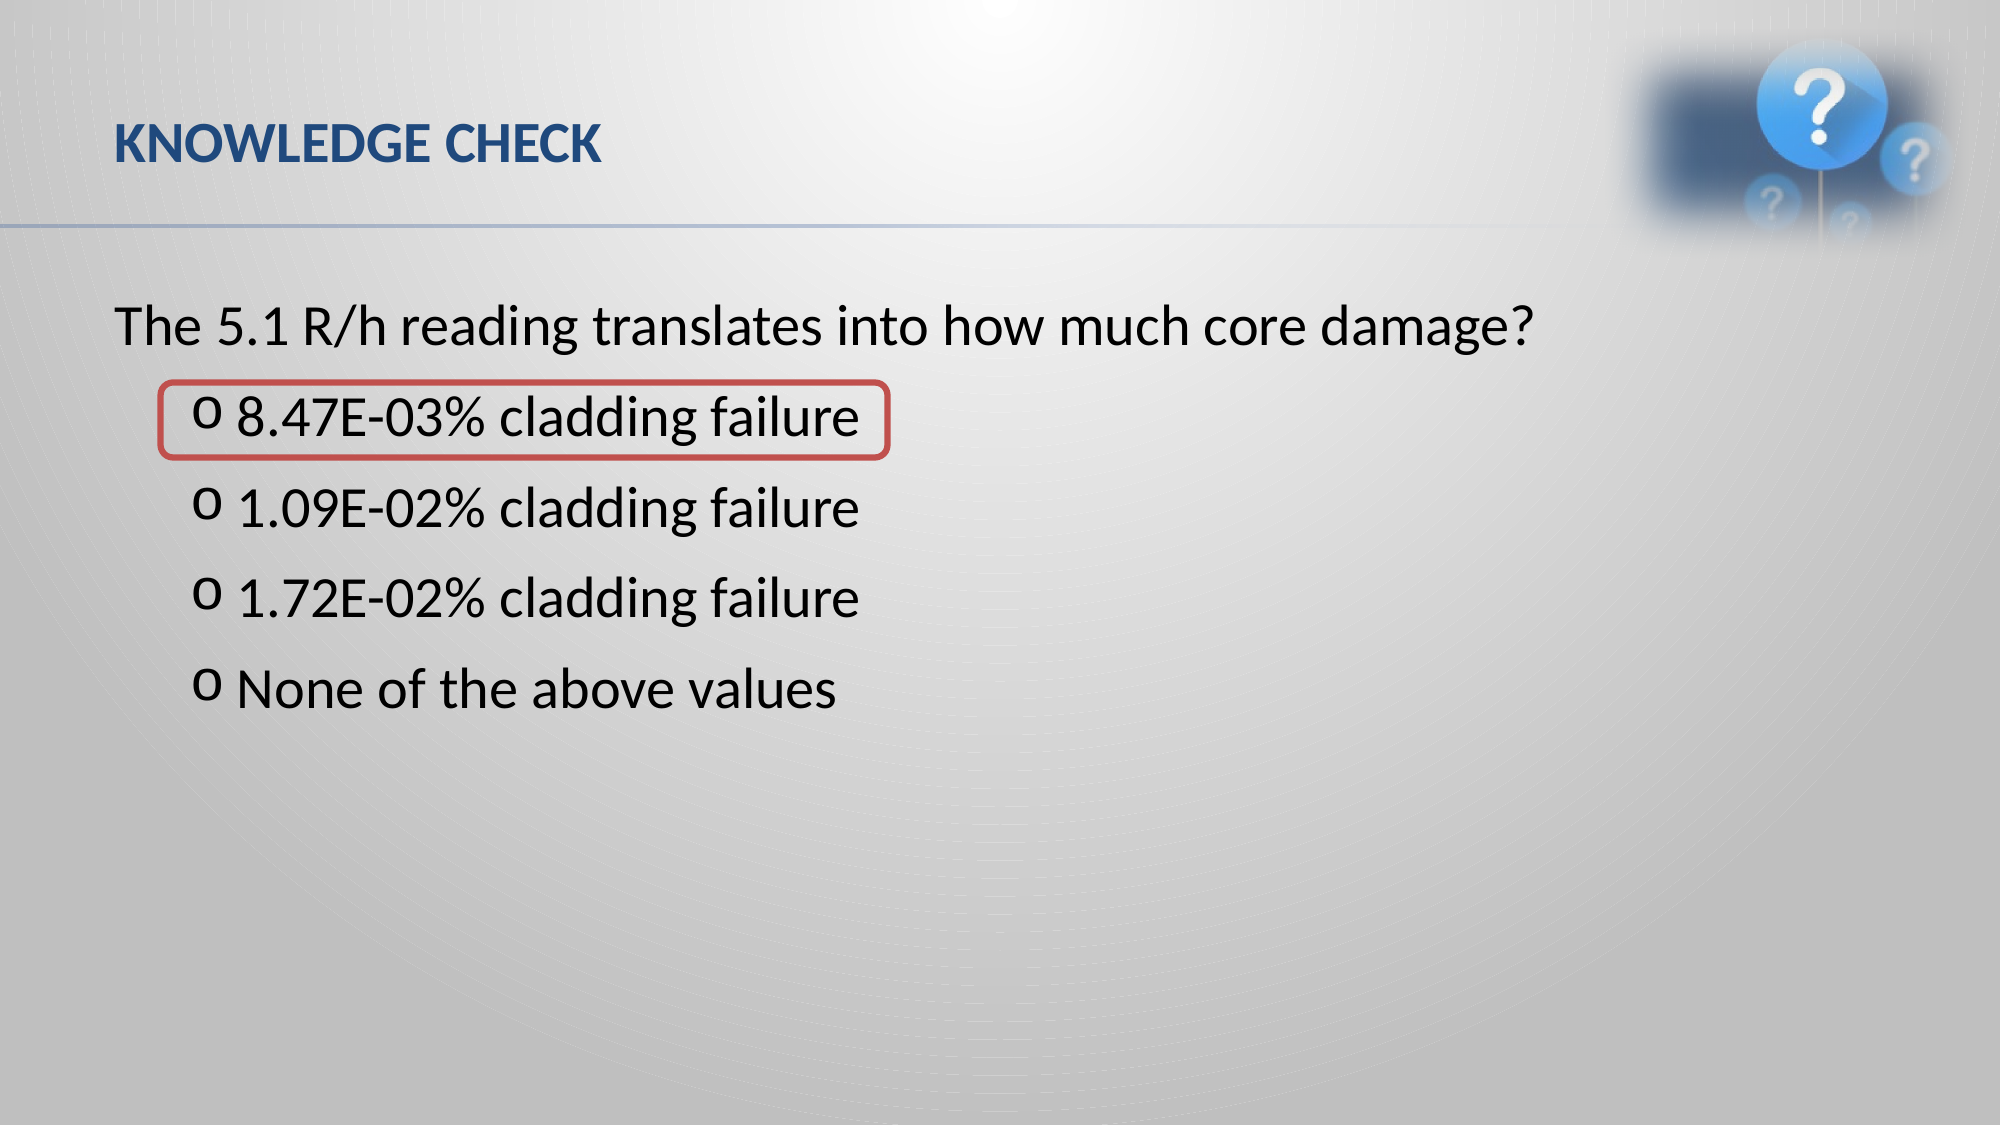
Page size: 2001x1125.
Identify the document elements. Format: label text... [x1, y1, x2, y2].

picture [1601, 25, 1974, 262]
text_box [157, 379, 891, 461]
title Knowledge Check [99, 45, 1589, 233]
list The 5.1 R/h reading translates into how much core damage? 8.47E-03% cladding failure 1.09E-02% cladding failure 1.72E-02% cladding failure None of the above values [99, 275, 1713, 1075]
